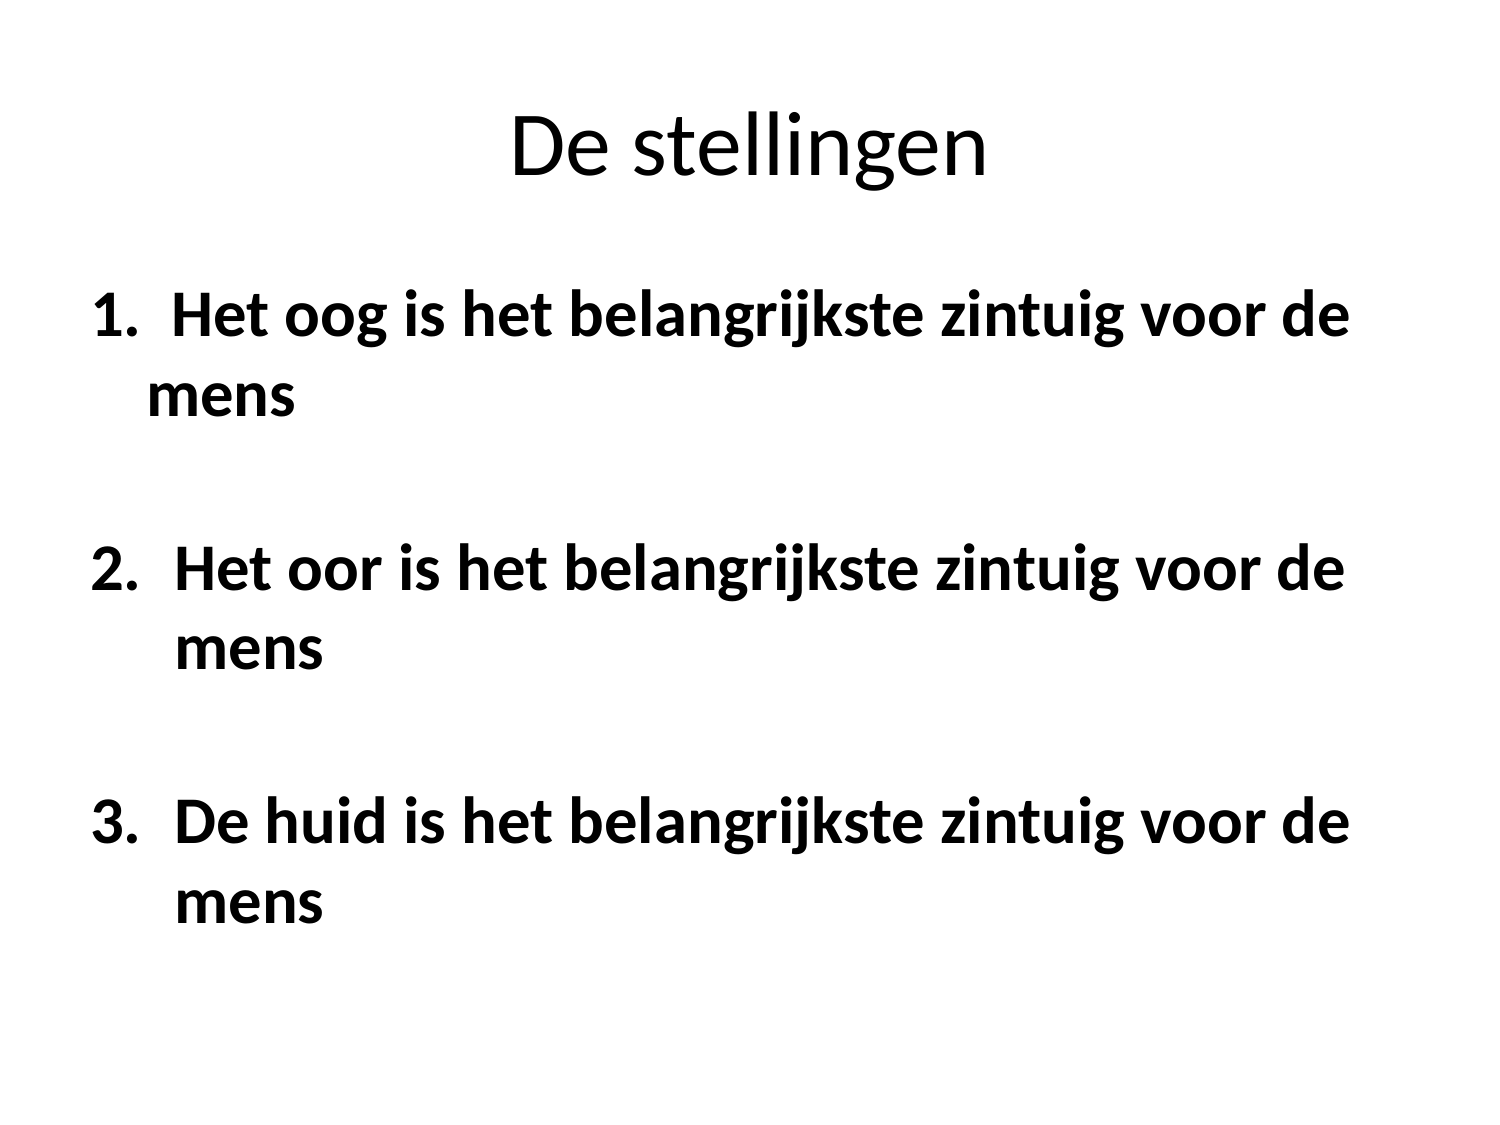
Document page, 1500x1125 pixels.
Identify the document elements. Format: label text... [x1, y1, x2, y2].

title De stellingen [75, 45, 1425, 233]
list 1. Het oog is het belangrijkste zintuig voor de mens Het oor is het belangrijkste zintuig voor de mens De huid is het belangrijkste zintuig voor de mens [75, 262, 1425, 1005]
